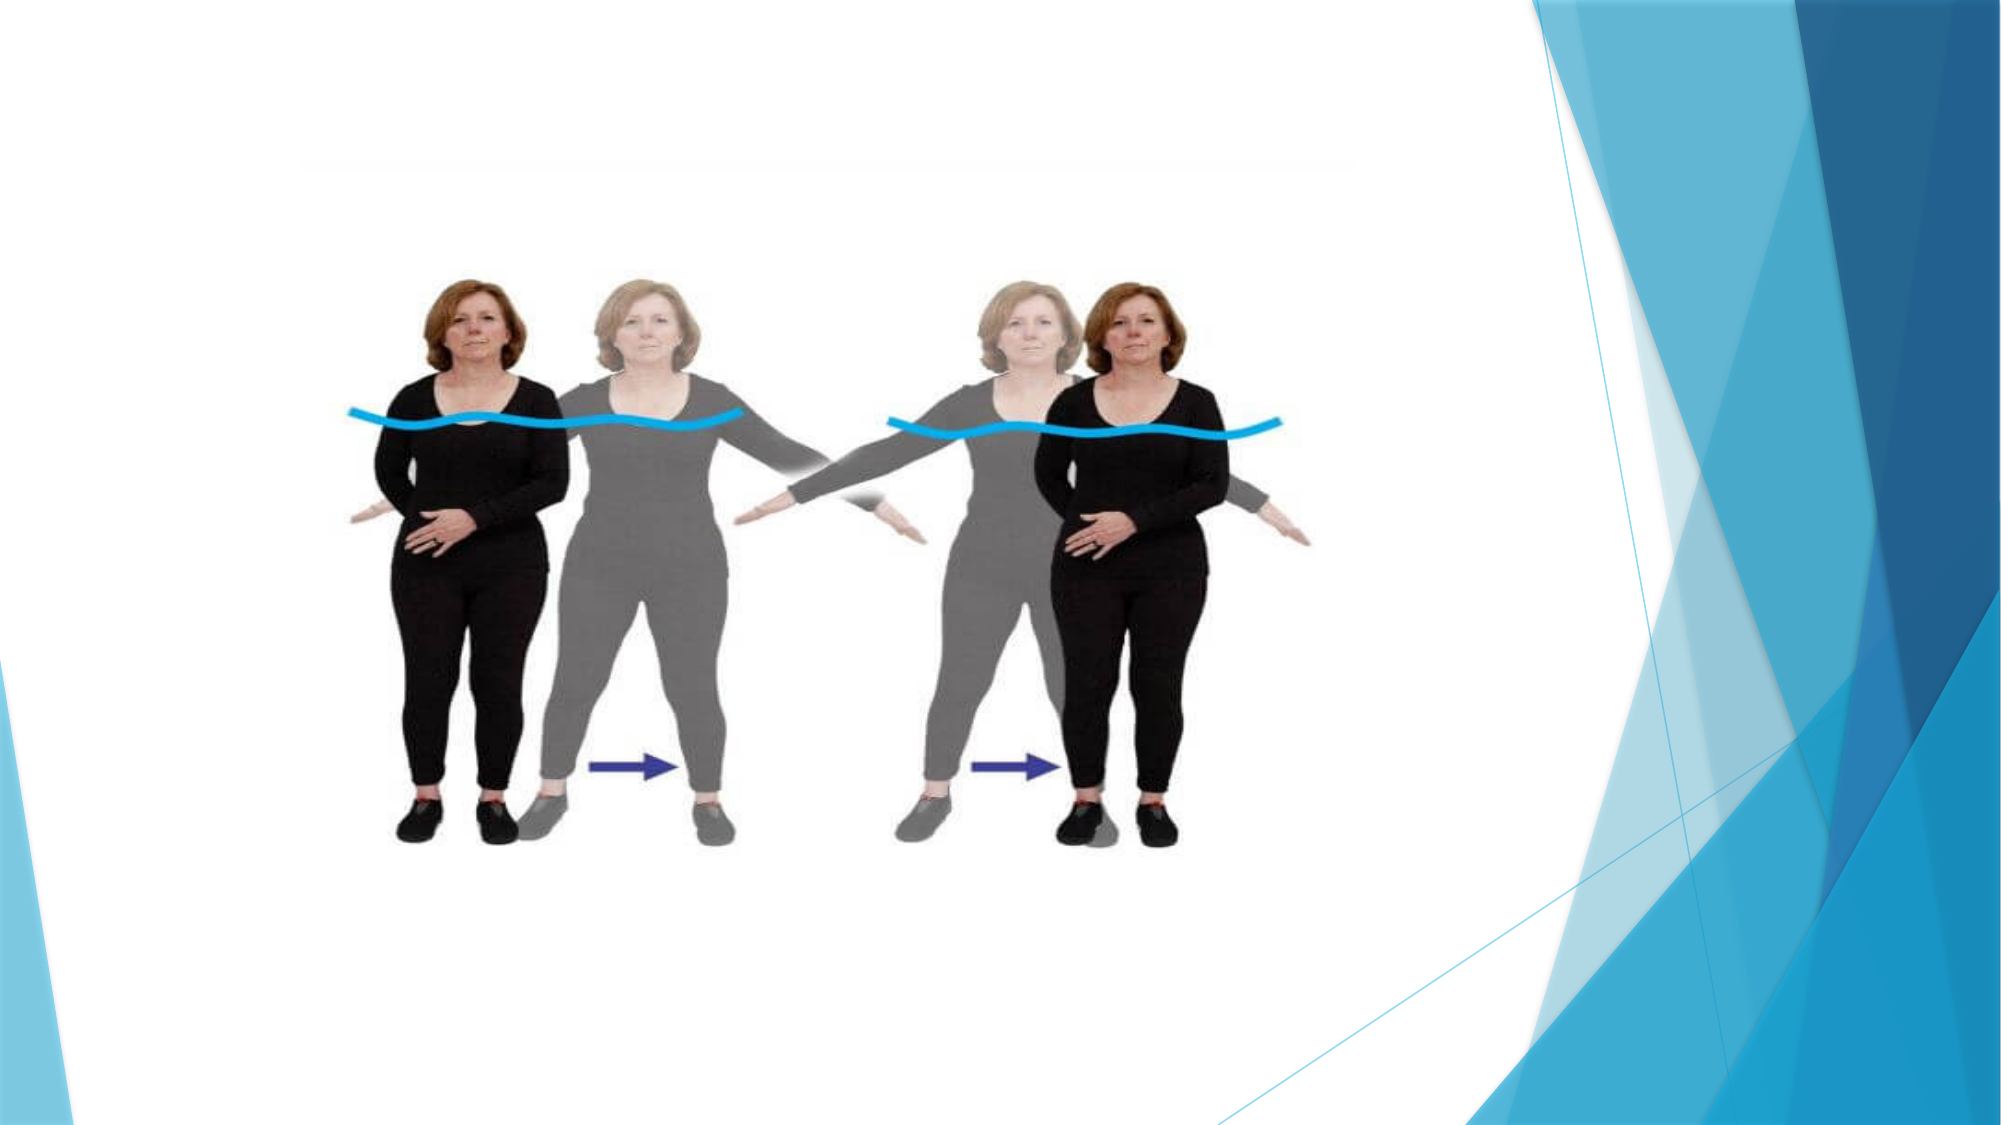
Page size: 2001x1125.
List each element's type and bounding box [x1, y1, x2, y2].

list [299, 158, 1356, 959]
